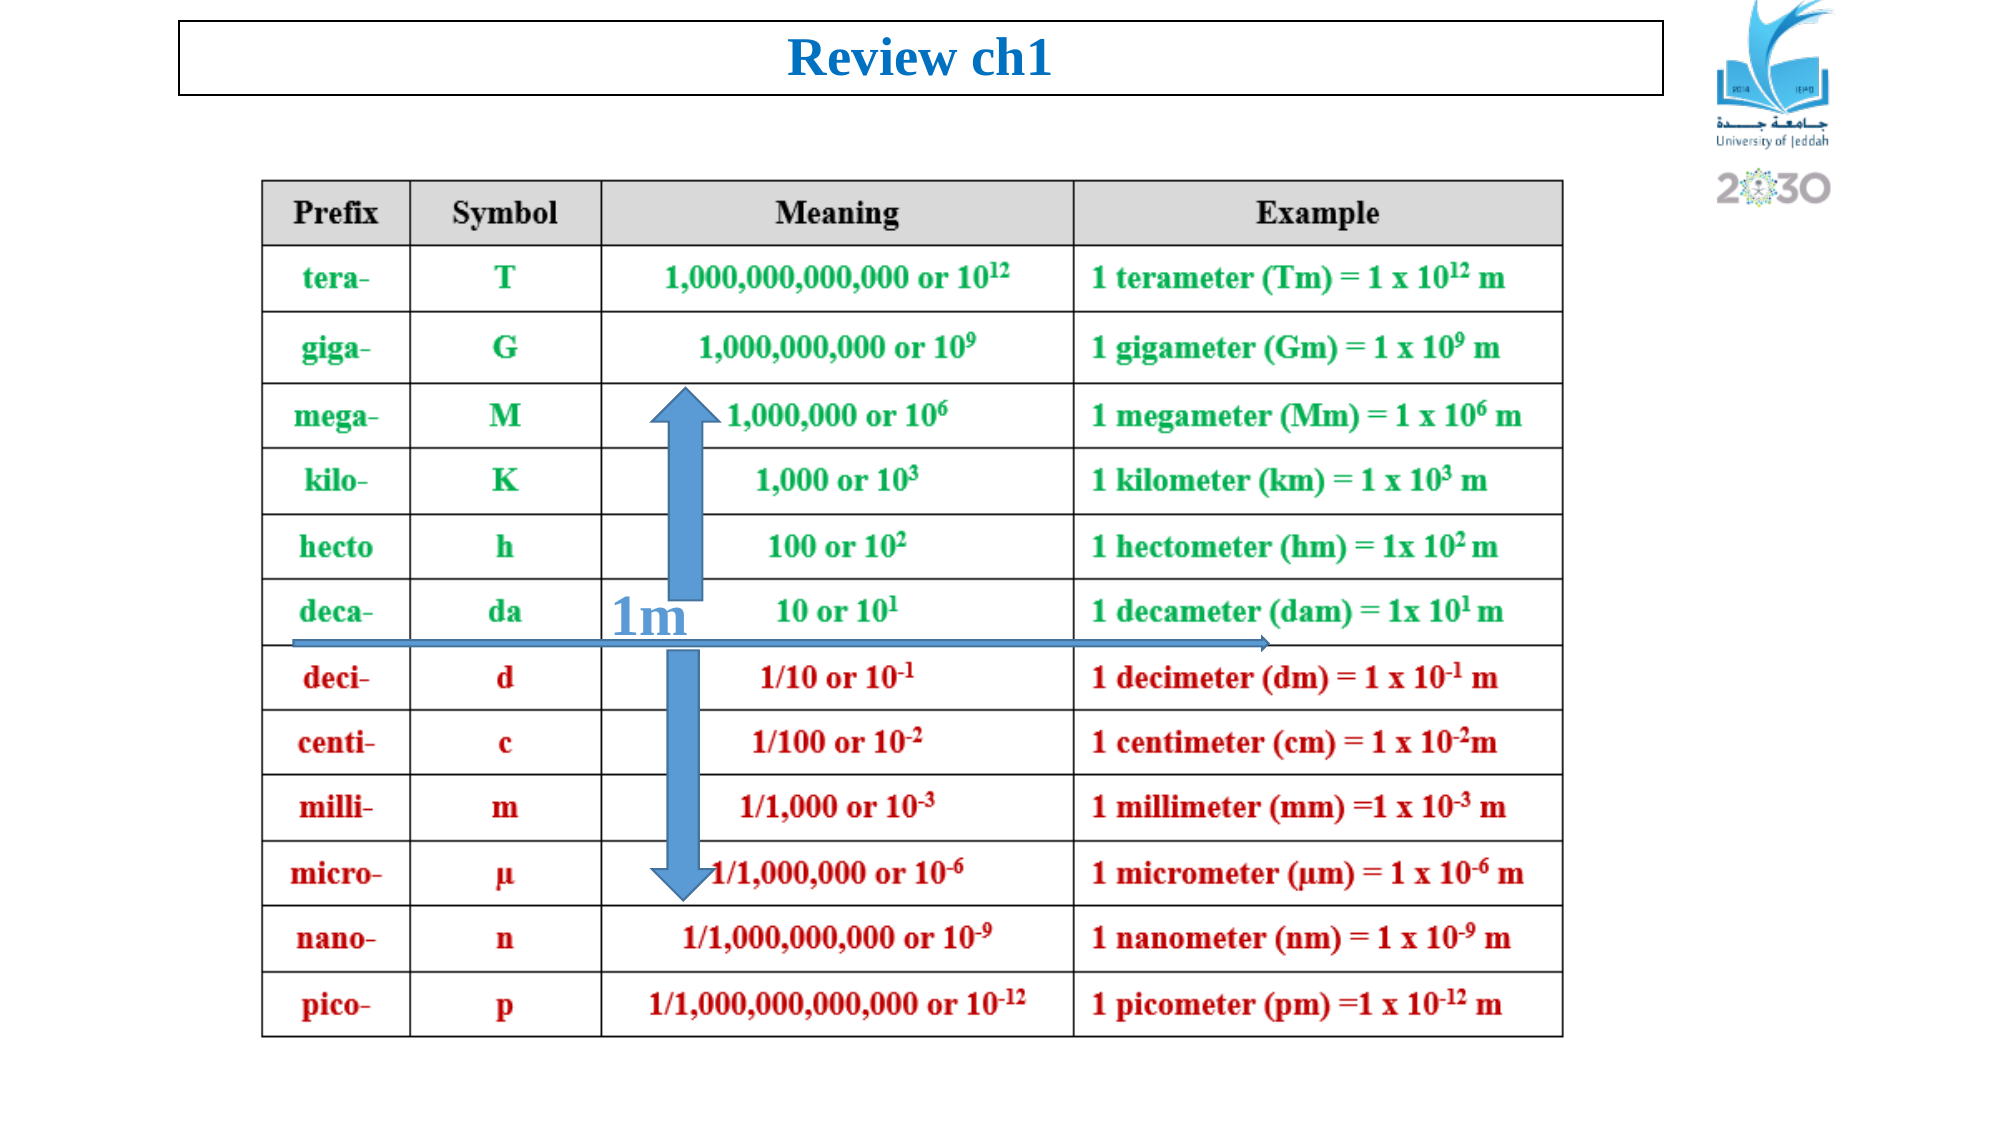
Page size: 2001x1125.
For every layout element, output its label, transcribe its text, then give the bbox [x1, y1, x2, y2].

picture [1697, 0, 1851, 213]
picture [239, 164, 1579, 1050]
text_box Review ch1 [178, 20, 1664, 96]
